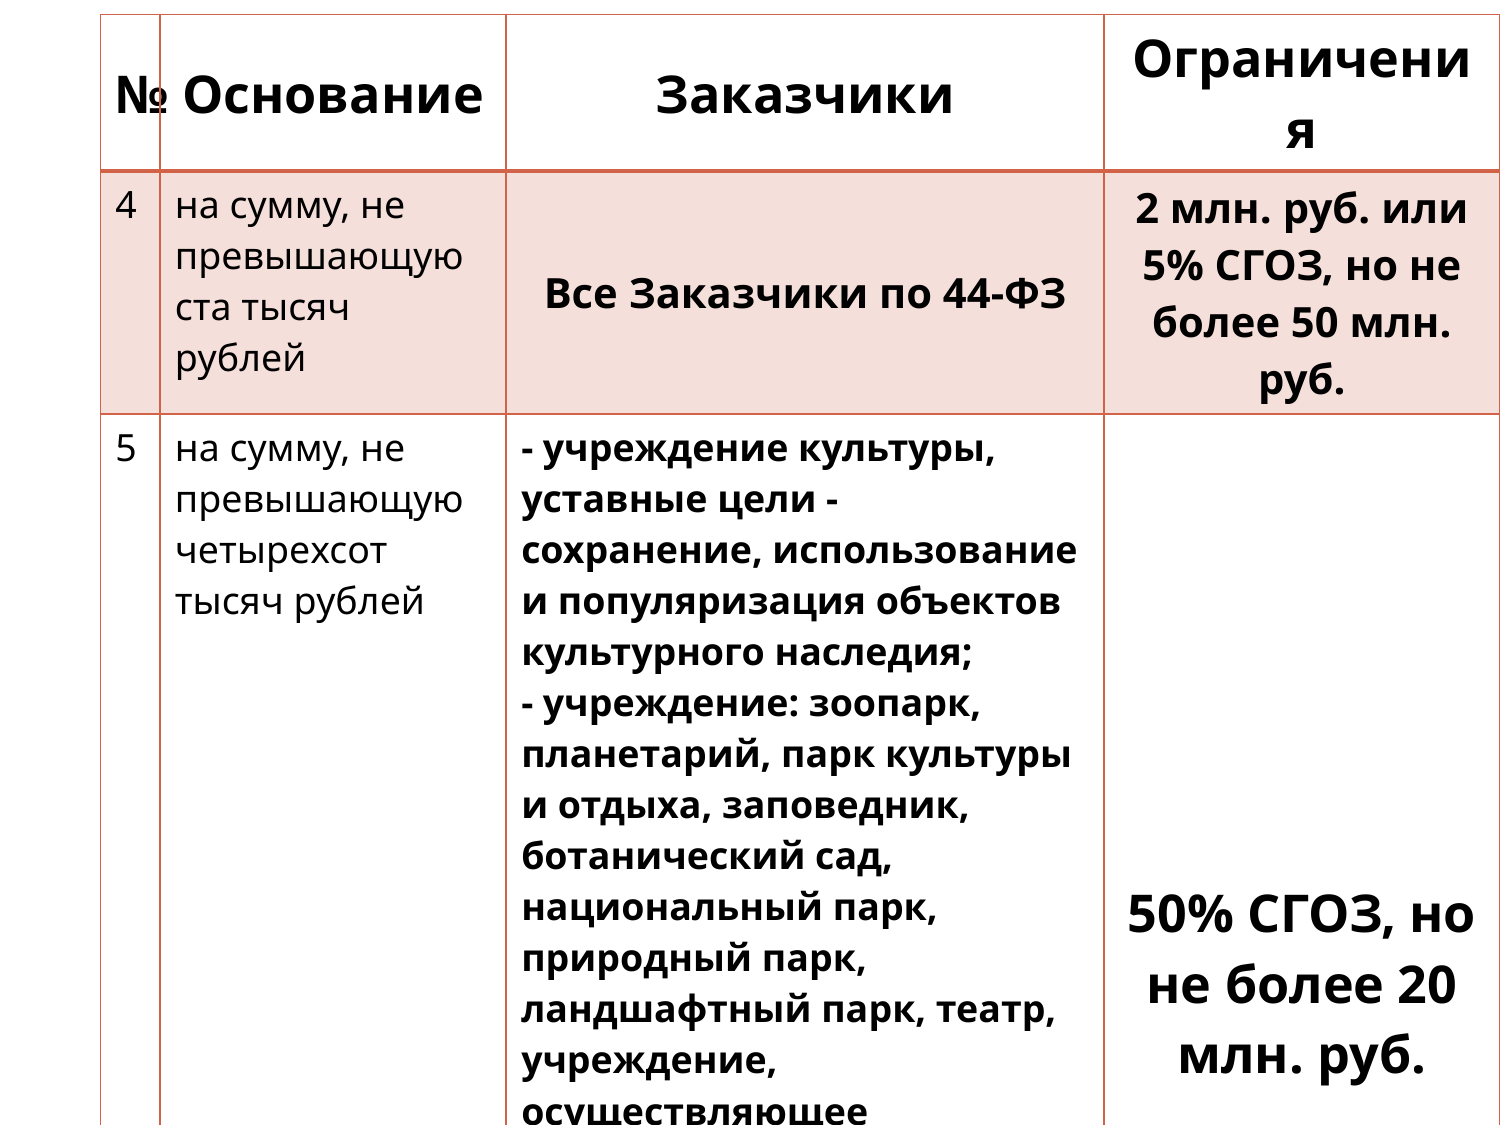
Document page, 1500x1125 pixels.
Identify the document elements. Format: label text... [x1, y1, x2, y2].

table_header Ограничения [1105, 15, 1499, 169]
table_cell 2 млн. руб. или 5% СГОЗ, но не более 50 млн. руб. [1105, 173, 1499, 413]
table_cell 4 [101, 173, 159, 413]
table_cell - учреждение культуры, уставные цели - сохранение, использование и популяризация объектов культурного наследия; - учреждение: зоопарк, планетарий, парк культуры и отдыха, заповедник, ботанический сад, национальный парк, природный парк, ландшафтный парк, театр, учреждение, осуществляющее концертную деятельность, телерадиовещательное учреждение, цирк, музей, дом культуры, дворец культуры, клуб, библиотека, архив; - образовательная организация [507, 415, 1103, 1125]
table_cell на сумму, не превышающую ста тысяч рублей [161, 173, 505, 413]
table_header № [101, 15, 159, 169]
table_header Основание [161, 15, 505, 169]
table_cell 50% СГОЗ, но не более 20 млн. руб. [1105, 415, 1499, 1125]
table_cell Все Заказчики по 44-ФЗ [507, 173, 1103, 413]
table_header Заказчики [507, 15, 1103, 169]
table_cell на сумму, не превышающую четырехсот тысяч рублей [161, 415, 505, 1125]
table_cell 5 [101, 415, 159, 1125]
